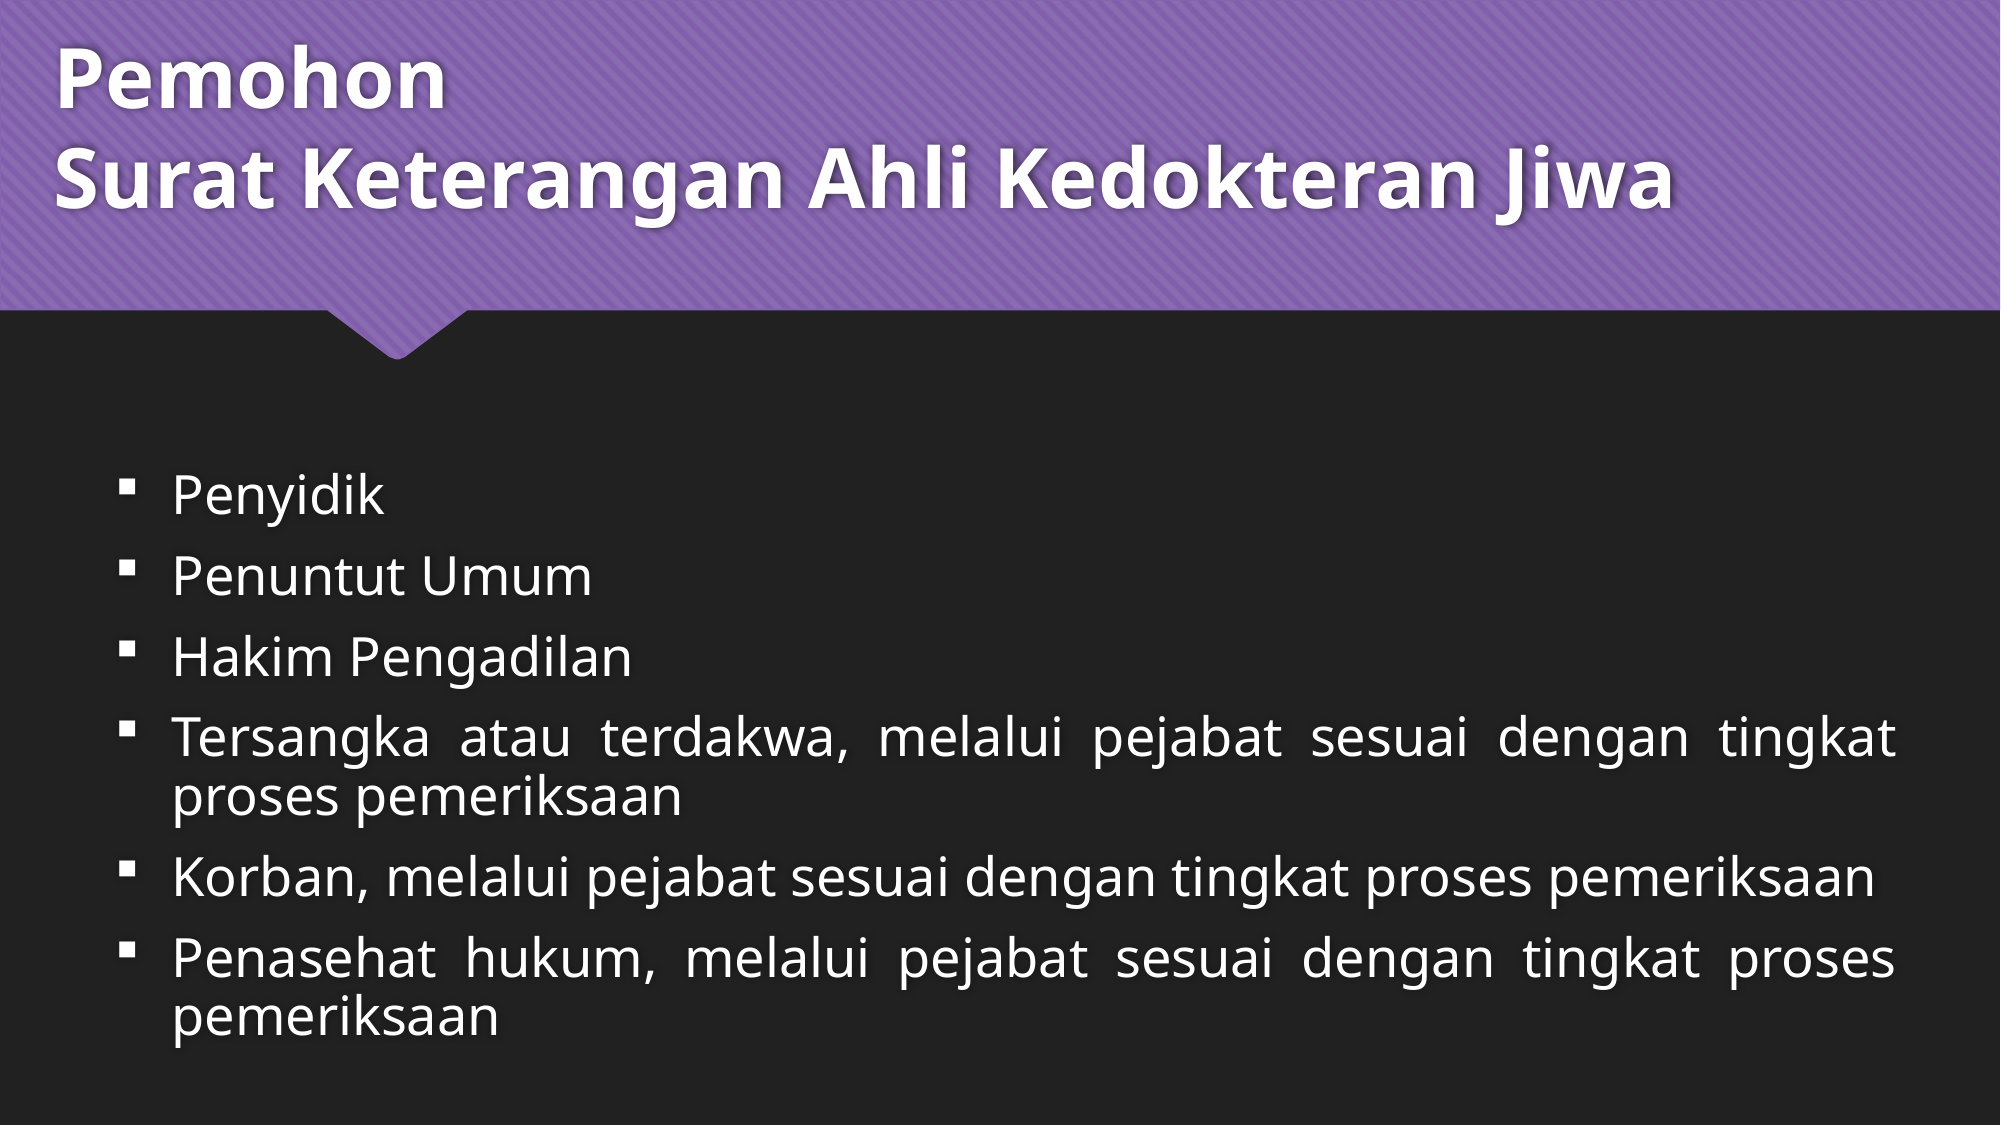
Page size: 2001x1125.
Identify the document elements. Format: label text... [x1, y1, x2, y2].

title Pemohon Surat Keterangan Ahli Kedokteran Jiwa [38, 73, 1950, 233]
list Penyidik Penuntut Umum Hakim Pengadilan Tersangka atau terdakwa, melalui pejabat sesuai dengan tingkat proses pemeriksaan Korban, melalui pejabat sesuai dengan tingkat proses pemeriksaan Penasehat hukum, melalui pejabat sesuai dengan tingkat proses pemeriksaan [99, 362, 1913, 1065]
